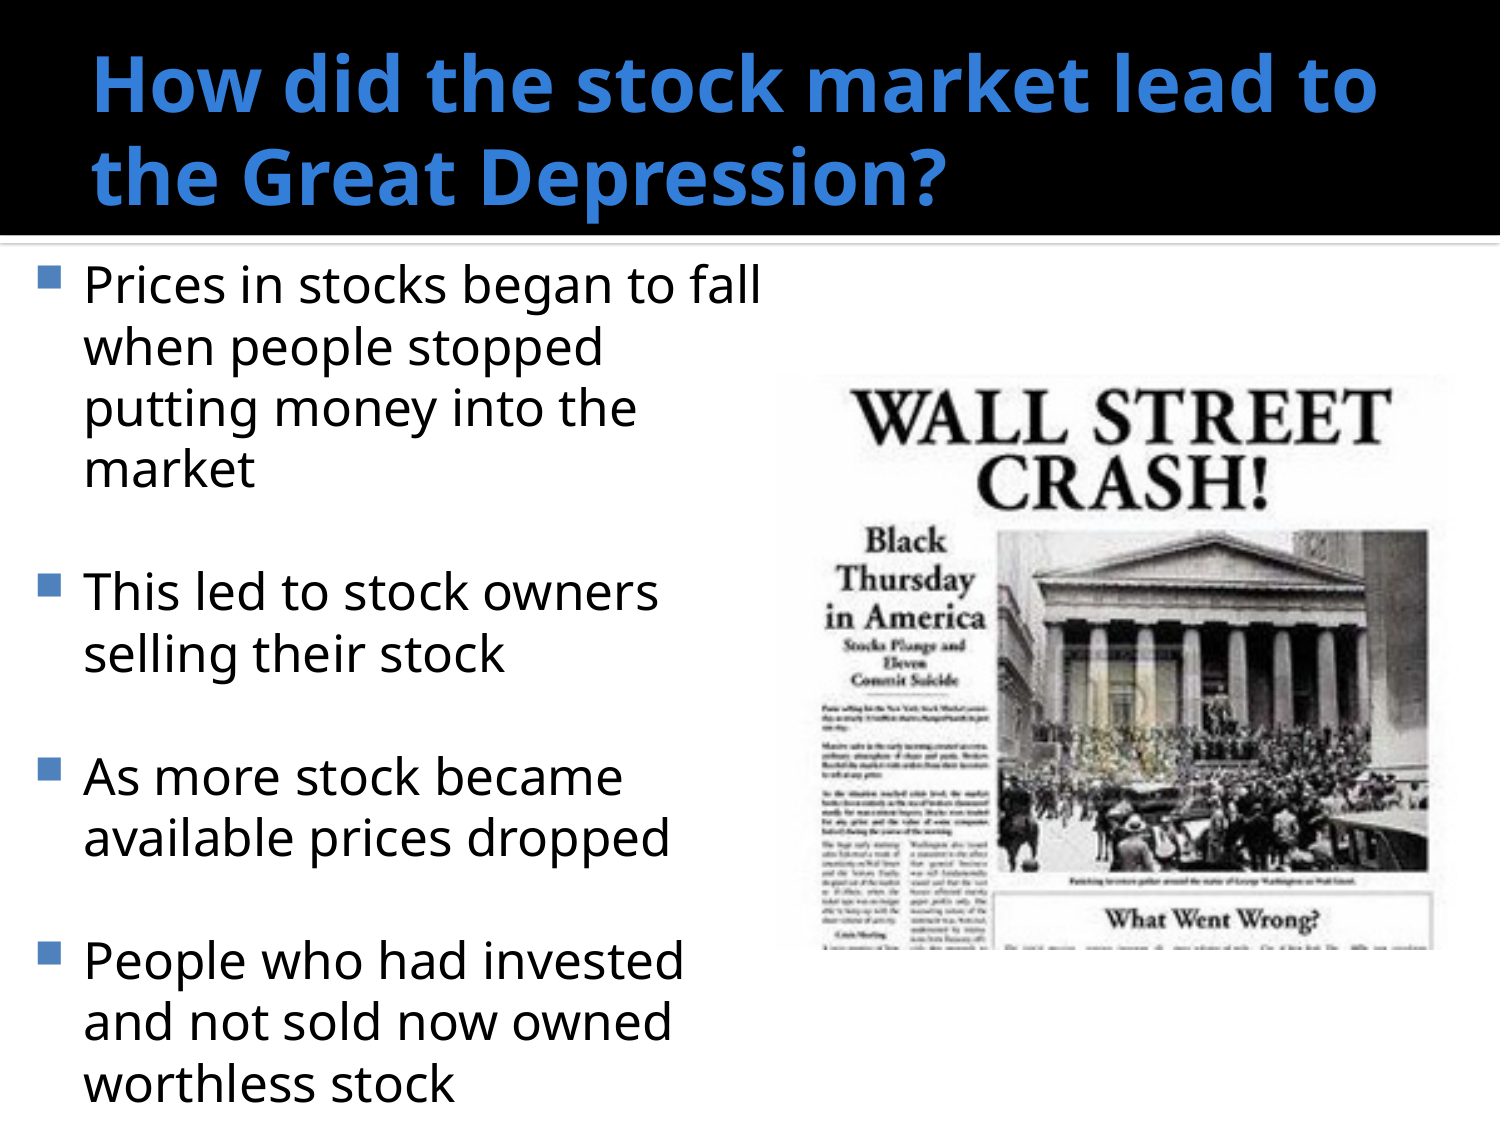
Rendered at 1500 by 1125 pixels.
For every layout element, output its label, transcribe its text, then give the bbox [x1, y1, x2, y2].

title How did the stock market lead to the Great Depression? [75, 24, 1425, 231]
list Prices in stocks began to fall when people stopped putting money into the market This led to stock owners selling their stock As more stock became available prices dropped People who had invested and not sold now owned worthless stock [0, 237, 788, 1125]
picture [775, 374, 1500, 950]
